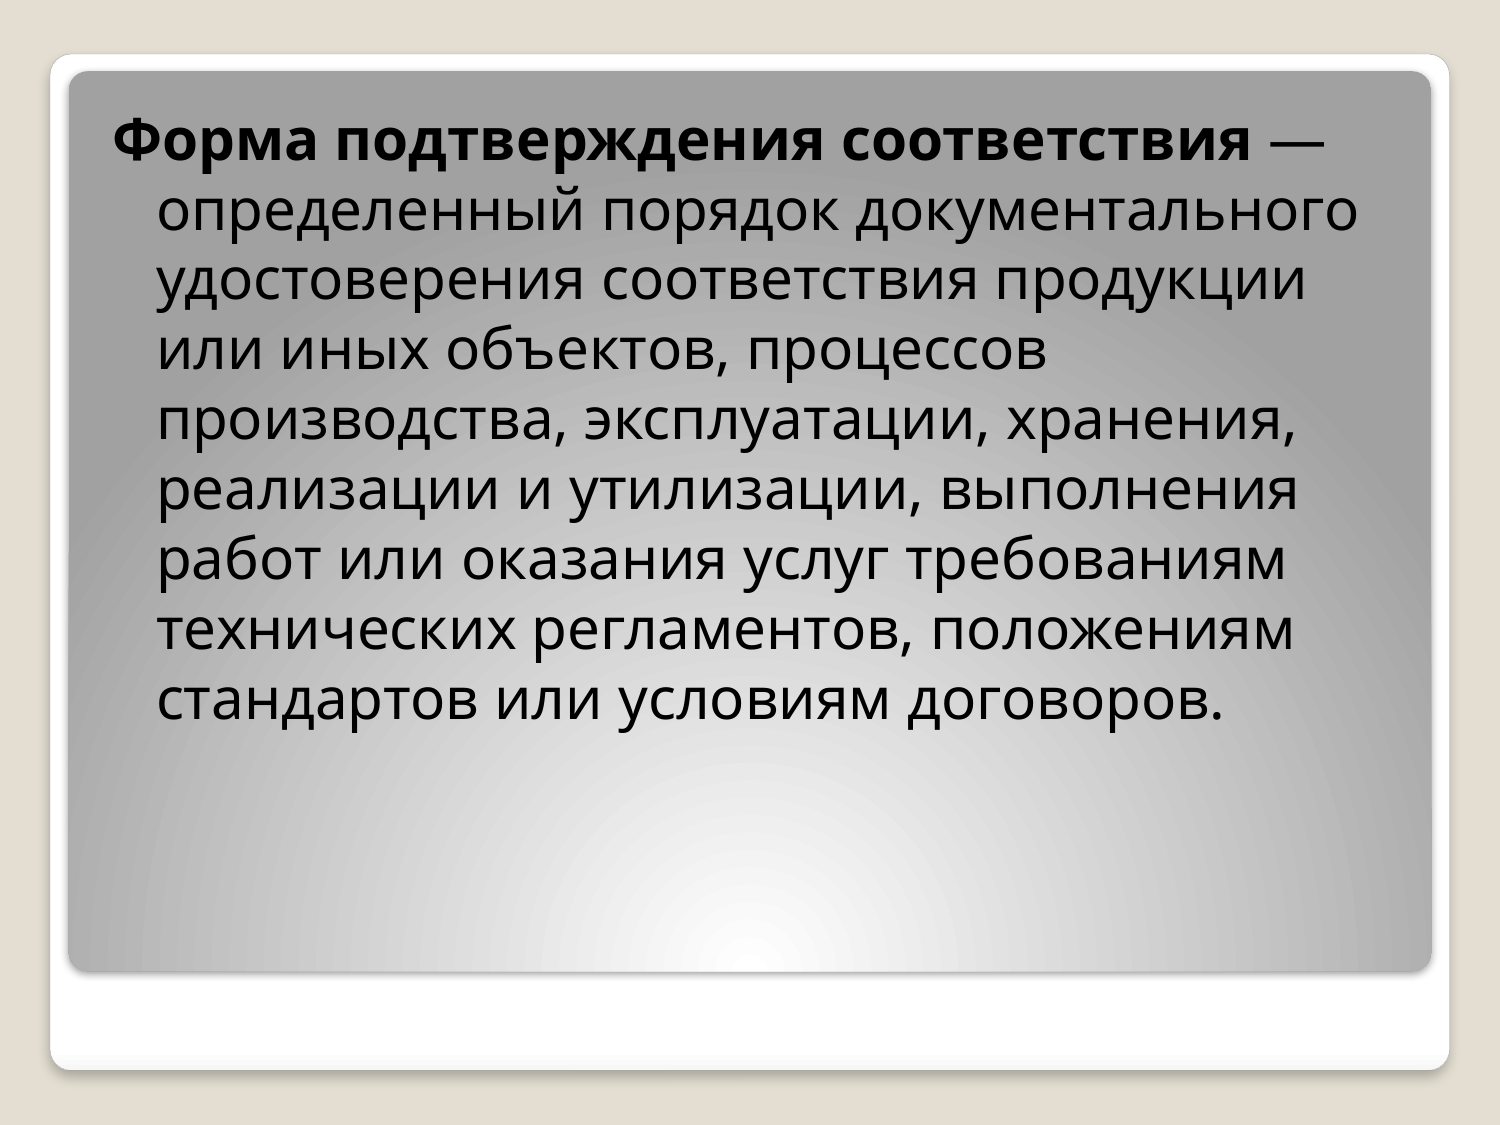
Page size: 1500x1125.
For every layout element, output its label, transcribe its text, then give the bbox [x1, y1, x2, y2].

list Форма подтверждения соответствия — определенный порядок документального удостоверения соответствия продукции или иных объектов, процессов производства, эксплуатации, хранения, реализации и утилизации, выполнения работ или оказания услуг требованиям технических регламентов, положениям стандартов или условиям договоров. [82, 86, 1425, 975]
